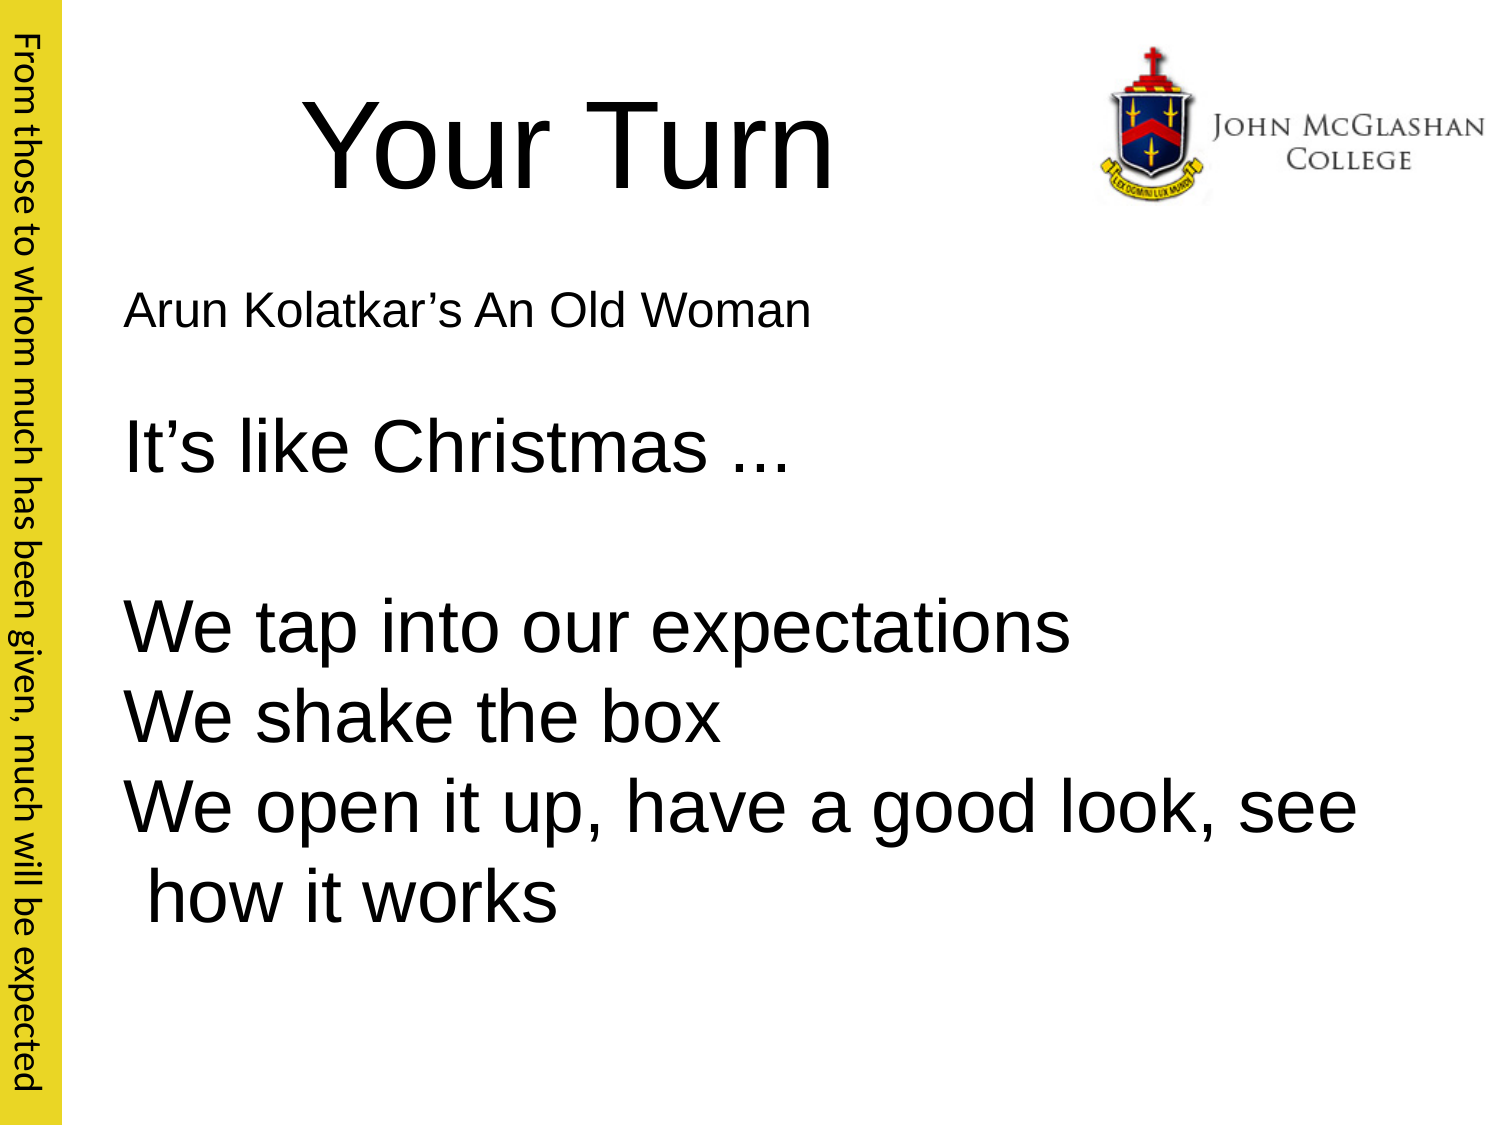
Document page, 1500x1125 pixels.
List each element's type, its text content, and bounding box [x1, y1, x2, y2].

list Arun Kolatkar’s An Old Woman It’s like Christmas ... We tap into our expectations We shake the box We open it up, have a good look, see how it works [75, 262, 1425, 1005]
title Your Turn [61, 45, 1075, 233]
picture [1092, 44, 1487, 206]
